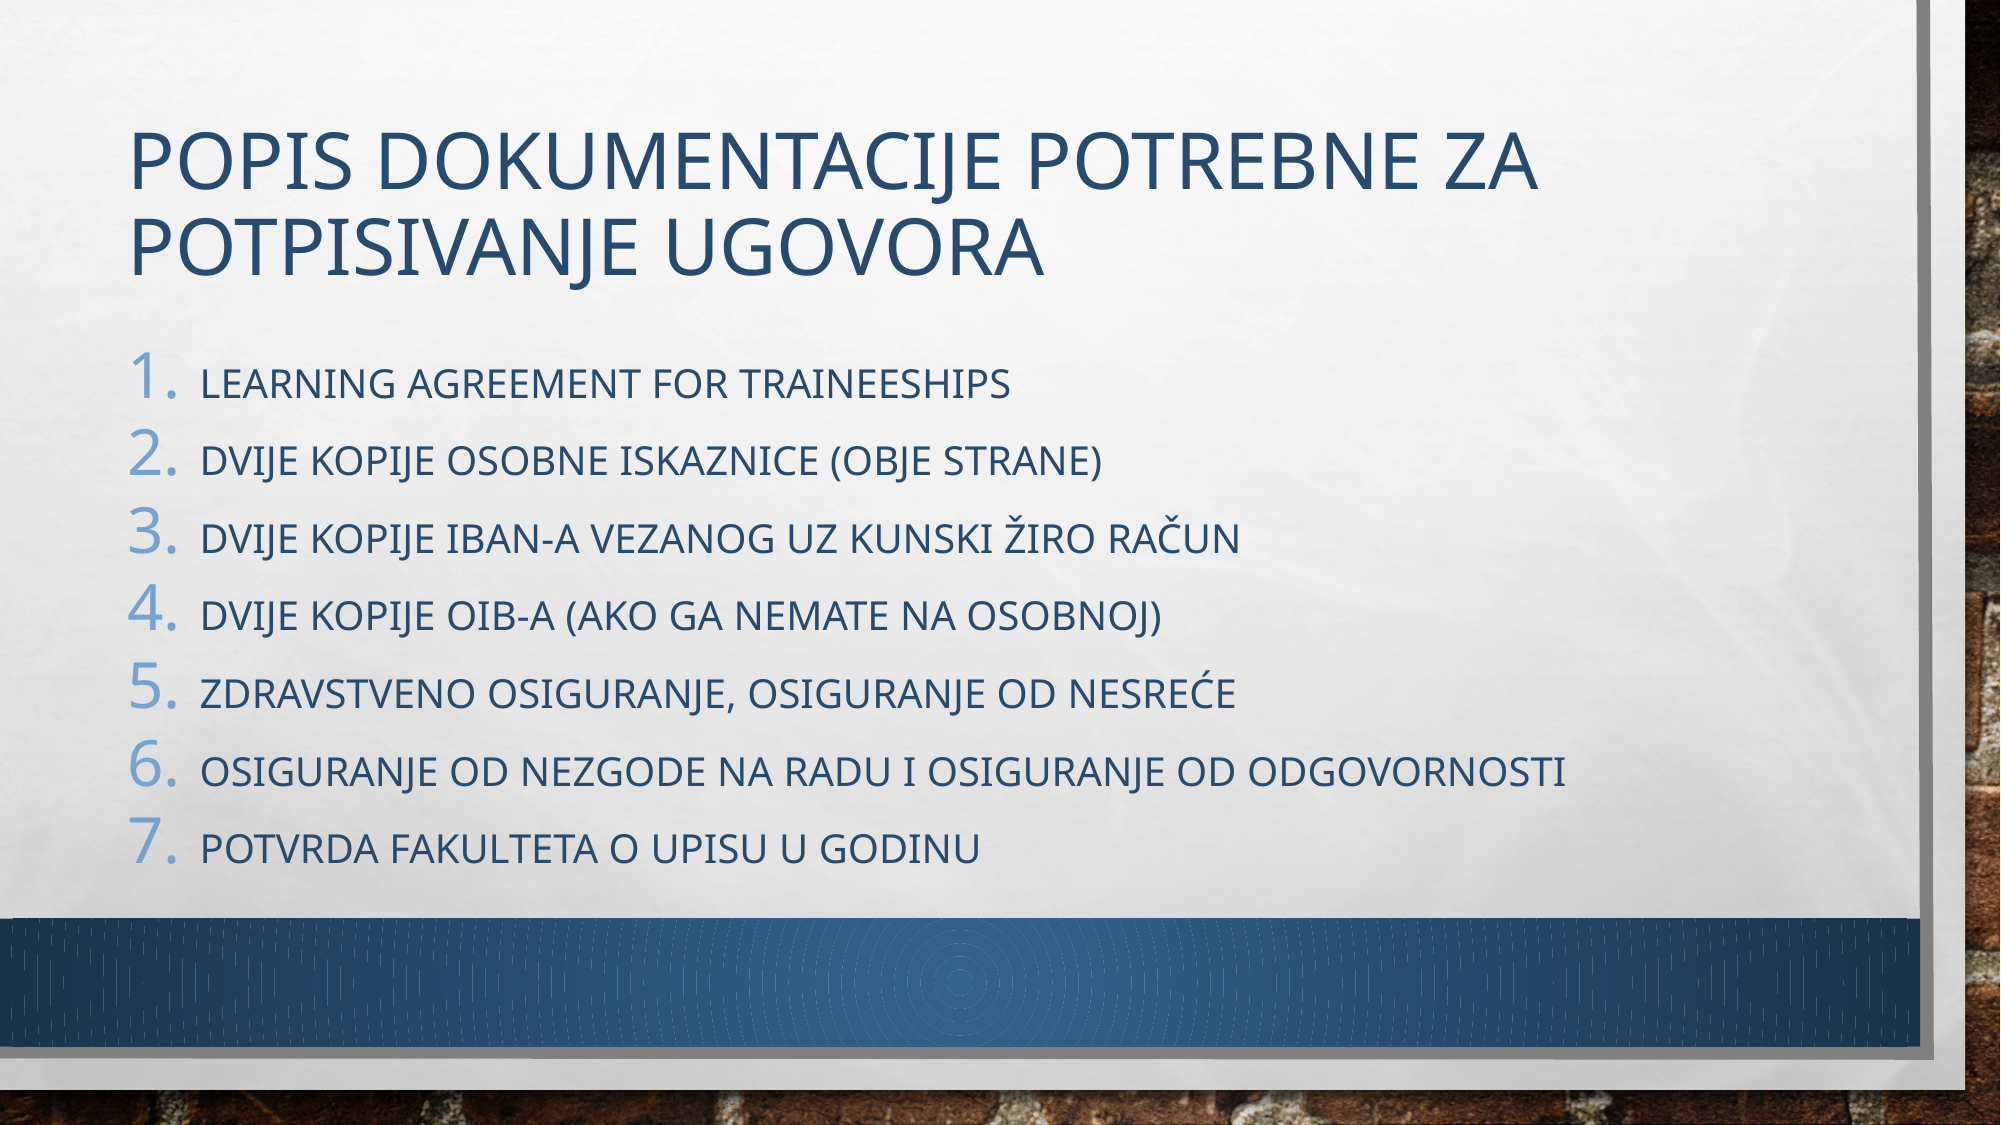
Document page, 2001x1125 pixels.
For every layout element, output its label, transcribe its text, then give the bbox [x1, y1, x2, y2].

list Learning agreement for Traineeships Dvije kopije osobne iskaznice (obje strane) Dvije kopije IBAN-a vezanog uz kunski žiro račun Dvije kopije OIB-a (ako ga nemate na osobnoj) Zdravstveno osiguranje, osiguranje od nesreće Osiguranje od nezgode na radu i osiguranje od odgovornosti Potvrda fakulteta o upisu u godinu [112, 338, 1818, 882]
title Popis dokumentacije potrebne za potpisivanje ugovora [112, 112, 1818, 302]
picture [0, 0, 2000, 1125]
